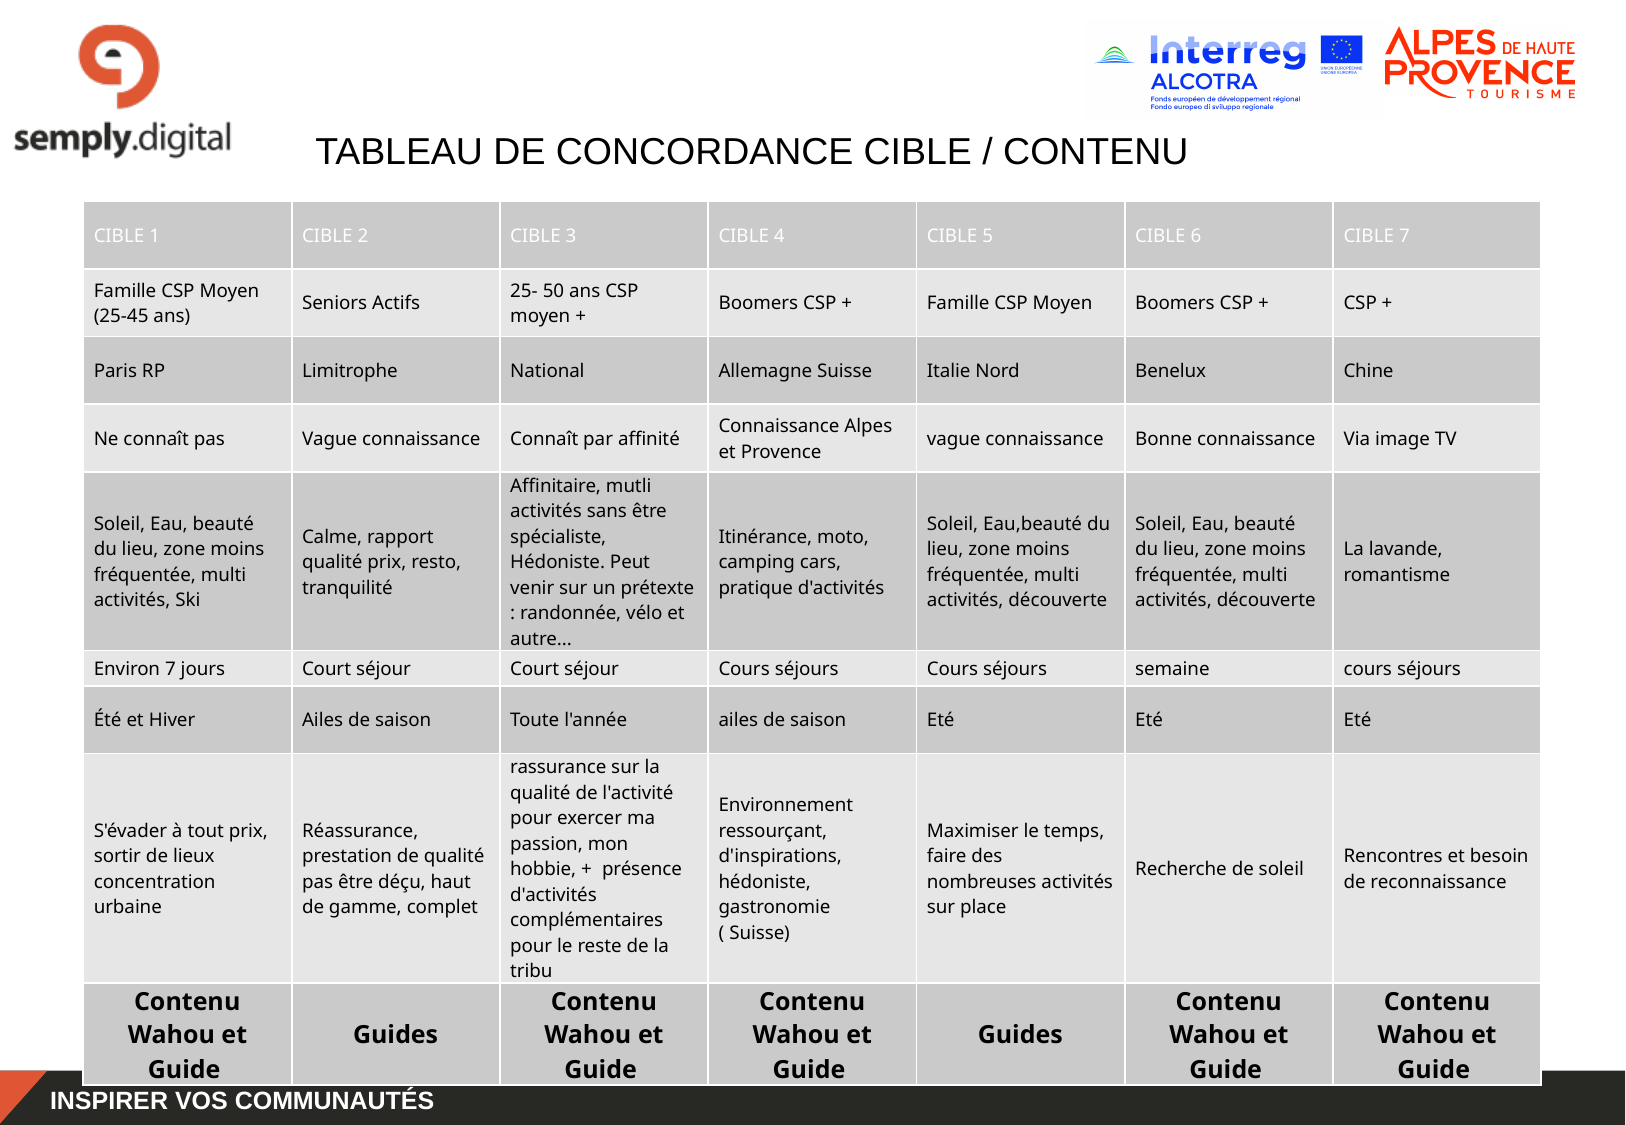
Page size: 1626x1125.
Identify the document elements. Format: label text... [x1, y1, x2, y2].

table_cell Benelux [1126, 337, 1332, 403]
table_cell Vague connaissance [293, 405, 499, 471]
table_cell CSP + [1334, 270, 1540, 336]
table_cell Toute l'année [501, 687, 707, 753]
table_cell rassurance sur la qualité de l'activité pour exercer ma passion, mon hobbie, + présence d'activités complémentaires pour le reste de la tribu [501, 754, 707, 982]
table_cell Boomers CSP + [709, 270, 916, 336]
table_cell Famille CSP Moyen (25-45 ans) [84, 270, 291, 336]
picture [5, 10, 241, 173]
table_cell Eté [1334, 687, 1540, 753]
table_cell Cours séjours [709, 651, 916, 685]
table_cell Soleil, Eau, beauté du lieu, zone moins fréquentée, multi activités, Ski [84, 473, 291, 650]
table_cell Limitrophe [293, 337, 499, 403]
table_cell Chine [1334, 337, 1540, 403]
table_cell National [501, 337, 707, 403]
table_cell cours séjours [1334, 651, 1540, 685]
table_cell Bonne connaissance [1126, 405, 1332, 471]
table_cell Contenu Wahou et Guide [84, 984, 291, 1084]
table_cell Cours séjours [917, 651, 1124, 685]
table_cell Eté [1126, 687, 1332, 753]
table_header CIBLE 6 [1126, 202, 1332, 268]
table_cell Allemagne Suisse [709, 337, 916, 403]
table_cell ailes de saison [709, 687, 916, 753]
table_cell Eté [917, 687, 1124, 753]
table_cell Paris RP [84, 337, 291, 403]
table_cell 25- 50 ans CSP moyen + [501, 270, 707, 336]
table_cell Connaît par affinité [501, 405, 707, 471]
table_header CIBLE 1 [84, 202, 291, 268]
table_cell vague connaissance [917, 405, 1124, 471]
table_cell La lavande, romantisme [1334, 473, 1540, 650]
table_cell Soleil, Eau, beauté du lieu, zone moins fréquentée, multi activités, découverte [1126, 473, 1332, 650]
table_cell semaine [1126, 651, 1332, 685]
table_cell Calme, rapport qualité prix, resto, tranquilité [293, 473, 499, 650]
table_cell Affinitaire, mutli activités sans être spécialiste, Hédoniste. Peut venir sur un prétexte : randonnée, vélo et autre... [501, 473, 707, 650]
table_header CIBLE 3 [501, 202, 707, 268]
table_header CIBLE 2 [293, 202, 499, 268]
table_cell Itinérance, moto, camping cars, pratique d'activités [709, 473, 916, 650]
table_cell Rencontres et besoin de reconnaissance [1334, 754, 1540, 982]
text_box TABLEAU DE CONCORDANCE CIBLE / CONTENU [297, 119, 1198, 180]
table_cell Contenu Wahou et Guide [501, 984, 707, 1084]
picture [1083, 18, 1575, 121]
table_cell Guides [917, 984, 1124, 1084]
table_header CIBLE 7 [1334, 202, 1540, 268]
table_header CIBLE 5 [917, 202, 1124, 268]
table_cell Maximiser le temps, faire des nombreuses activités sur place [917, 754, 1124, 982]
table_cell Ne connaît pas [84, 405, 291, 471]
table_cell Réassurance, prestation de qualité pas être déçu, haut de gamme, complet [293, 754, 499, 982]
table_header CIBLE 4 [709, 202, 916, 268]
table_cell Contenu Wahou et Guide [1334, 984, 1540, 1084]
table_cell Seniors Actifs [293, 270, 499, 336]
table_cell Via image TV [1334, 405, 1540, 471]
table_cell Environnement ressourçant, d'inspirations, hédoniste, gastronomie ( Suisse) [709, 754, 916, 982]
table_cell Été et Hiver [84, 687, 291, 753]
table_cell Court séjour [293, 651, 499, 685]
table_cell Connaissance Alpes et Provence [709, 405, 916, 471]
table_cell Contenu Wahou et Guide [709, 984, 916, 1084]
table_cell Contenu Wahou et Guide [1126, 984, 1332, 1084]
table_cell Famille CSP Moyen [917, 270, 1124, 336]
table_cell Italie Nord [917, 337, 1124, 403]
table_cell Boomers CSP + [1126, 270, 1332, 336]
table_cell Guides [293, 984, 499, 1084]
table_cell Court séjour [501, 651, 707, 685]
table_cell S'évader à tout prix, sortir de lieux concentration urbaine [84, 754, 291, 982]
table_cell Environ 7 jours [84, 651, 291, 685]
table_cell Soleil, Eau,beauté du lieu, zone moins fréquentée, multi activités, découverte [917, 473, 1124, 650]
table_cell Ailes de saison [293, 687, 499, 753]
table_cell Recherche de soleil [1126, 754, 1332, 982]
